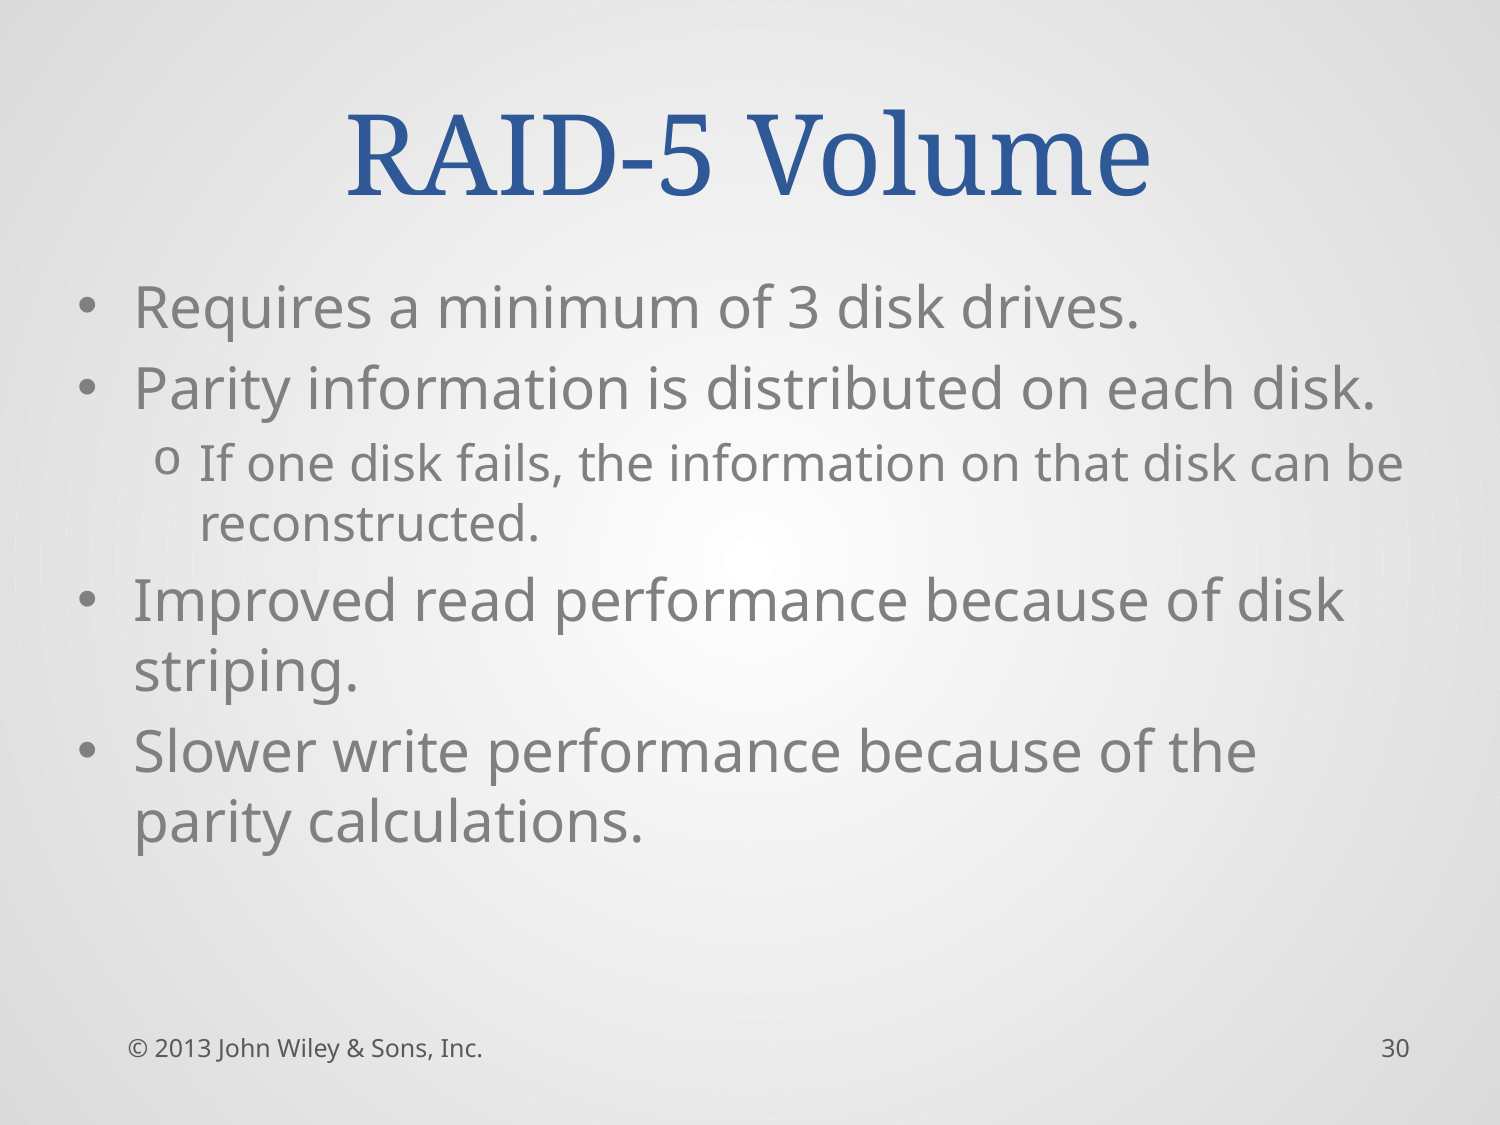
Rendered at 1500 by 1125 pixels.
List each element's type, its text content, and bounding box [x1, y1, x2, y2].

list Requires a minimum of 3 disk drives. Parity information is distributed on each disk. If one disk fails, the information on that disk can be reconstructed. Improved read performance because of disk striping. Slower write performance because of the parity calculations. [62, 262, 1425, 1013]
title RAID-5 Volume [87, 37, 1413, 225]
slide_number 30 [987, 1025, 1425, 1100]
footer © 2013 John Wiley & Sons, Inc. [112, 1025, 613, 1100]
